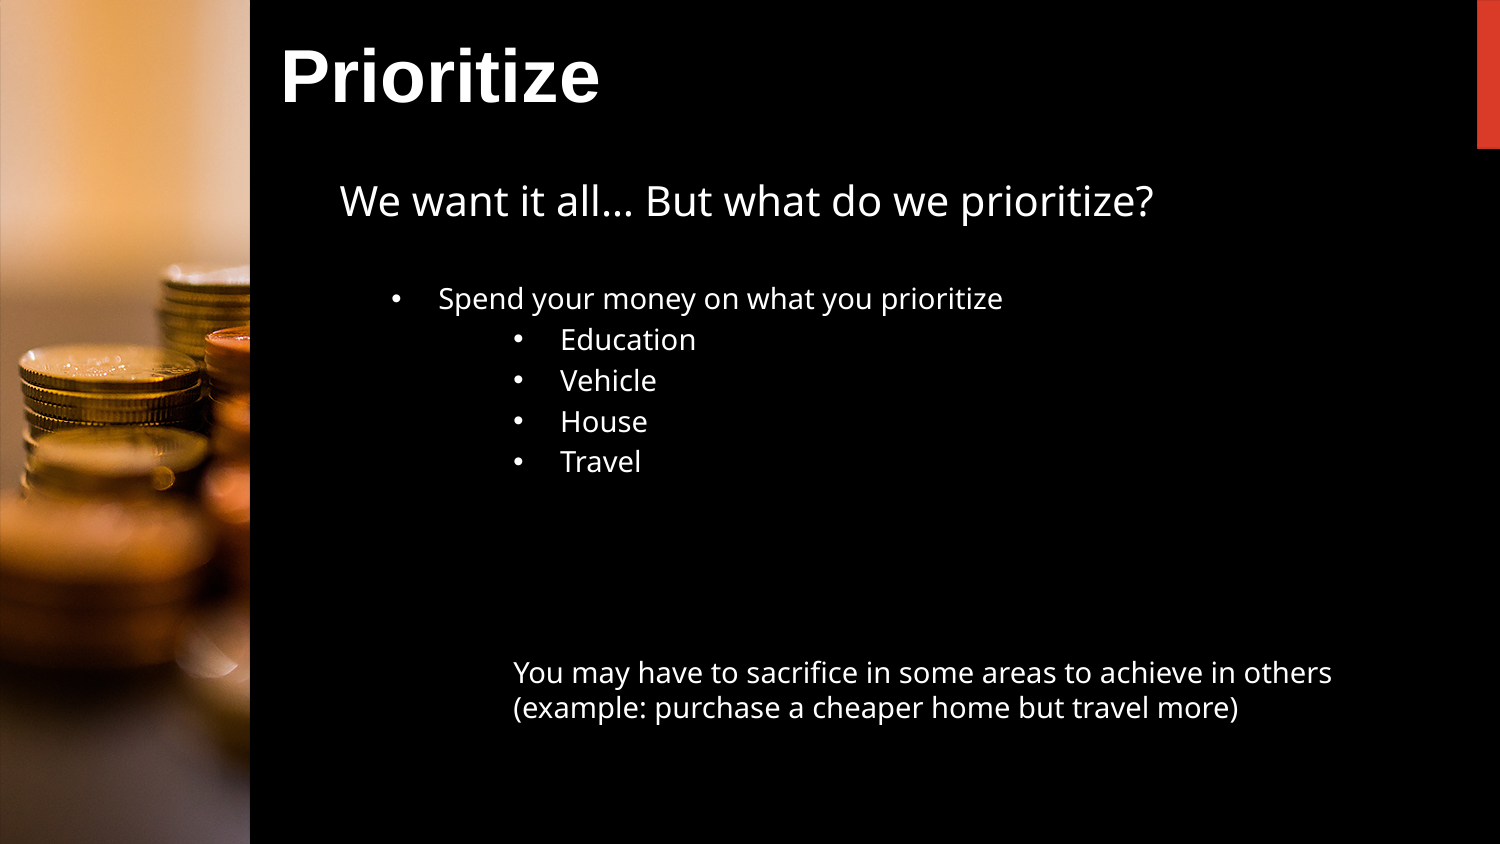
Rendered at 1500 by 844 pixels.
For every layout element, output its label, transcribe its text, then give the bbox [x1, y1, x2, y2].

picture [0, 0, 1500, 844]
list We want it all… But what do we prioritize? [324, 161, 1459, 238]
title Prioritize [265, 0, 1500, 146]
list Spend your money on what you prioritize Education Vehicle House Travel If you You may have to sacrifice in some areas to achieve in others (example: purchase a cheaper home but travel more) [326, 273, 1461, 765]
